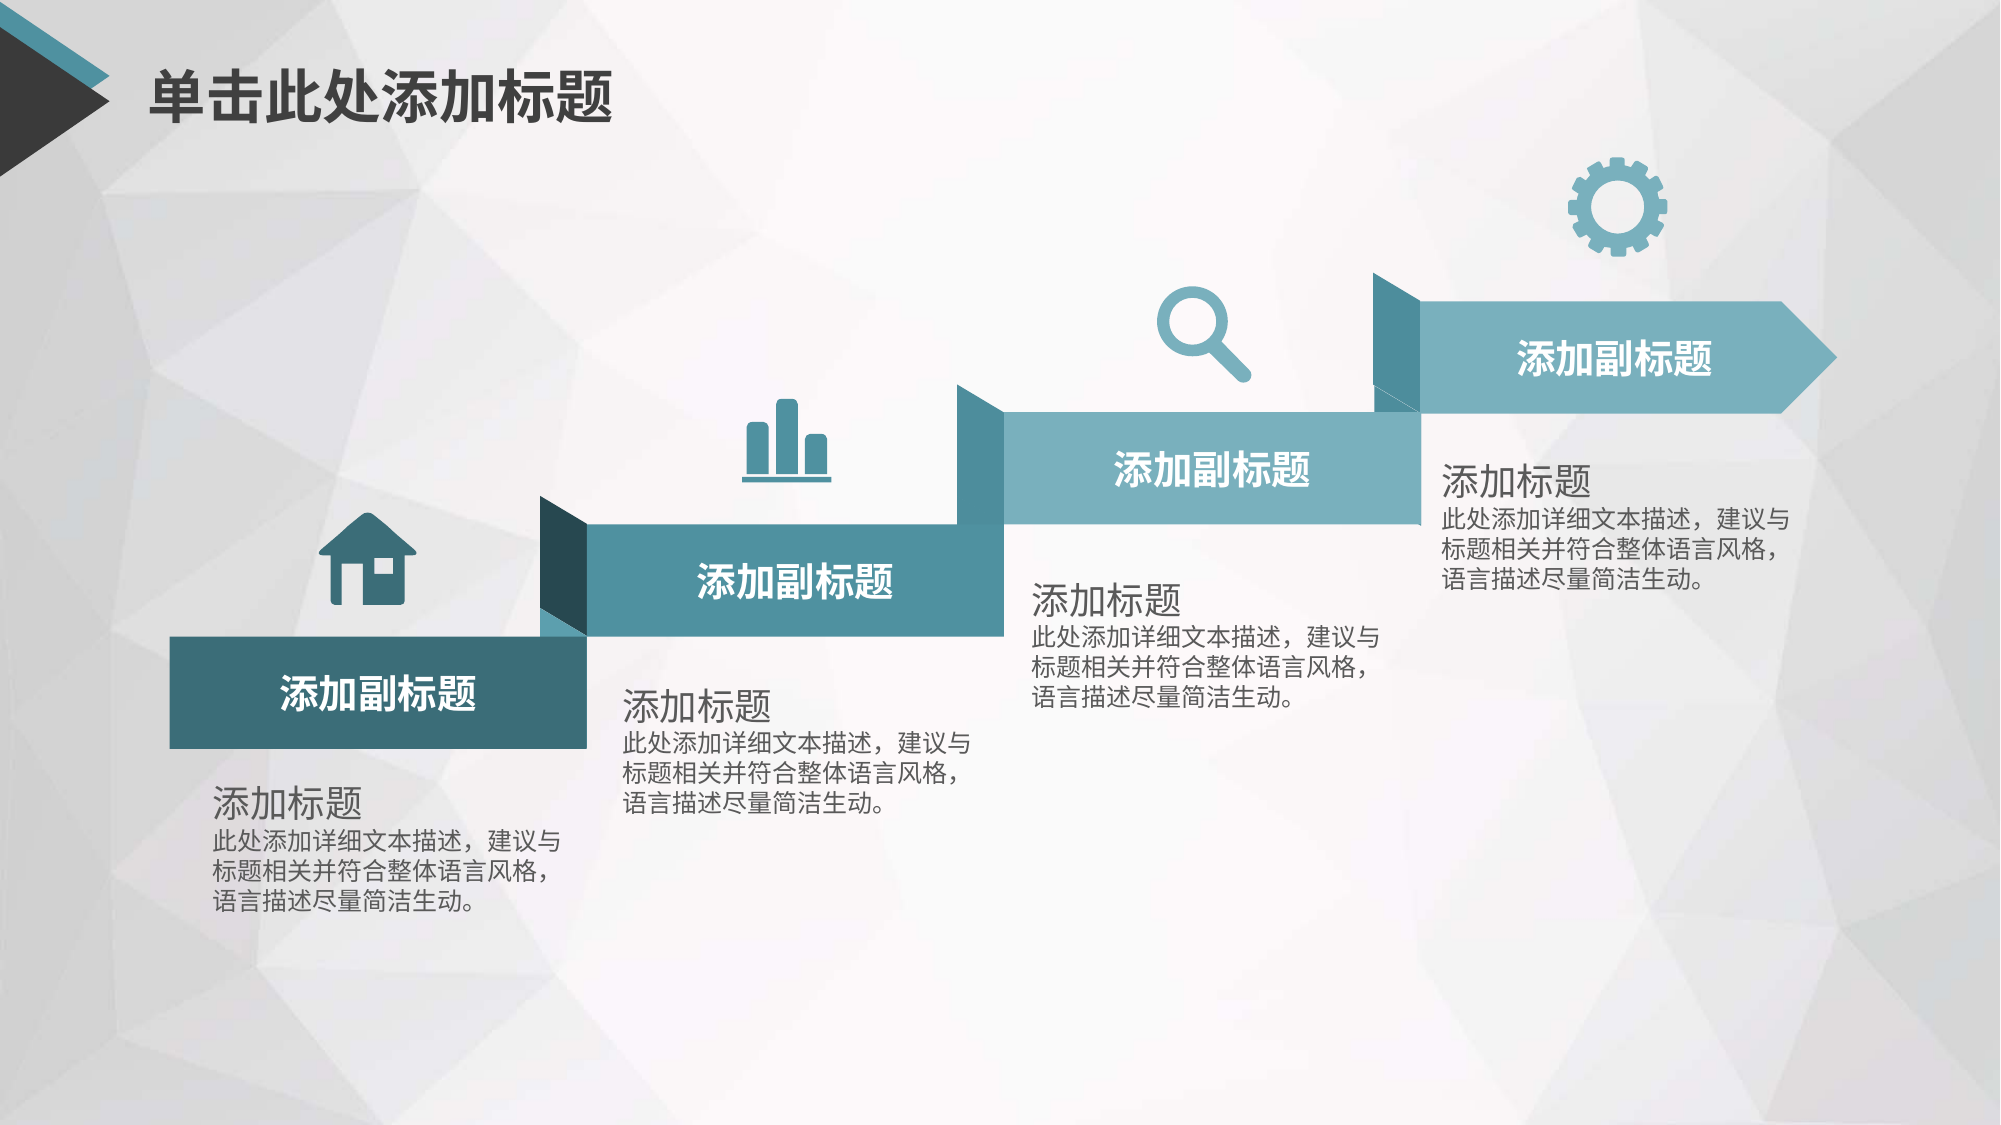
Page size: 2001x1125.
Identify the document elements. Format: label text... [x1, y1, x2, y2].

text_box 添加标题 此处添加详细文本描述，建议与标题相关并符合整体语言风格，语言描述尽量简洁生动。 [602, 672, 1016, 828]
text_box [540, 356, 1004, 637]
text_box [169, 507, 587, 749]
text_box 添加标题 此处添加详细文本描述，建议与标题相关并符合整体语言风格，语言描述尽量简洁生动。 [1011, 566, 1426, 722]
text_box 添加标题 此处添加详细文本描述，建议与标题相关并符合整体语言风格，语言描述尽量简洁生动。 [192, 770, 606, 926]
title 单击此处添加标题 [132, 50, 925, 149]
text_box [1373, 182, 1838, 414]
picture [0, 0, 2001, 1125]
text_box [1574, 157, 1661, 182]
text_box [742, 398, 832, 483]
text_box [957, 283, 1422, 526]
text_box 添加标题 此处添加详细文本描述，建议与标题相关并符合整体语言风格，语言描述尽量简洁生动。 [1421, 448, 1835, 604]
